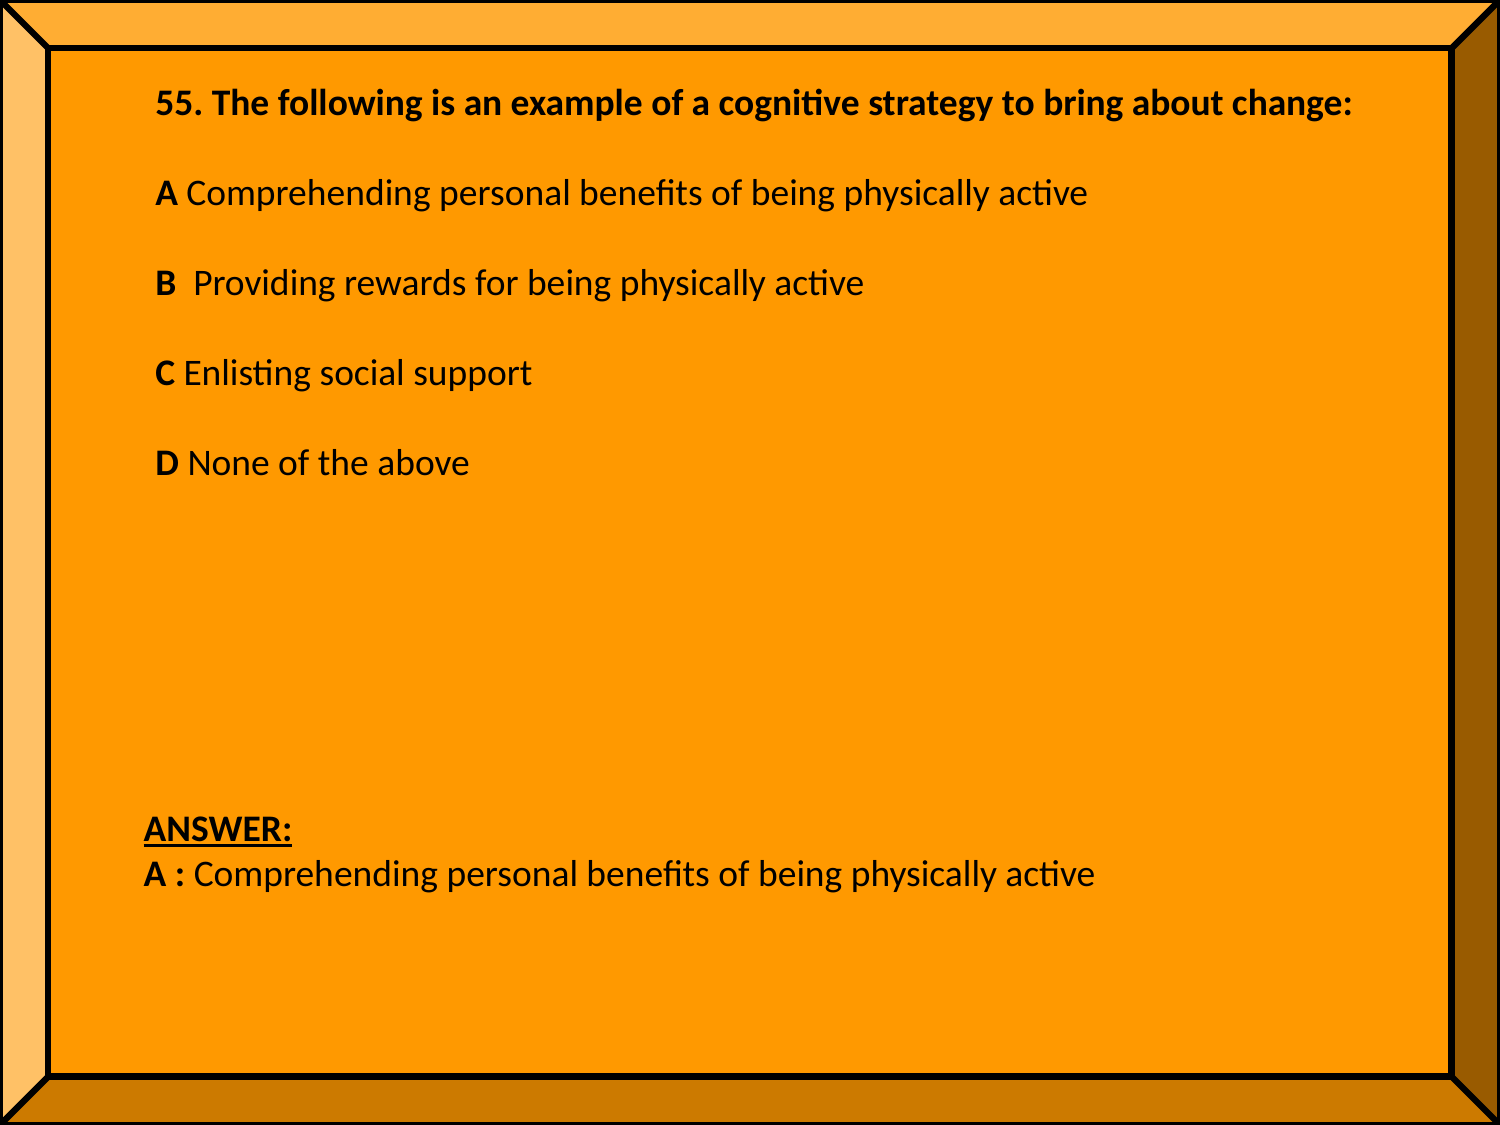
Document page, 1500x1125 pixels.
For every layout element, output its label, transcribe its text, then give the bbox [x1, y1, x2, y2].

text_box 55. The following is an example of a cognitive strategy to bring about change: A Comprehending personal benefits of being physically active B Providing rewards for being physically active C Enlisting social support D None of the above [140, 70, 1371, 490]
text_box ANSWER: A : Comprehending personal benefits of being physically active [128, 796, 1383, 902]
